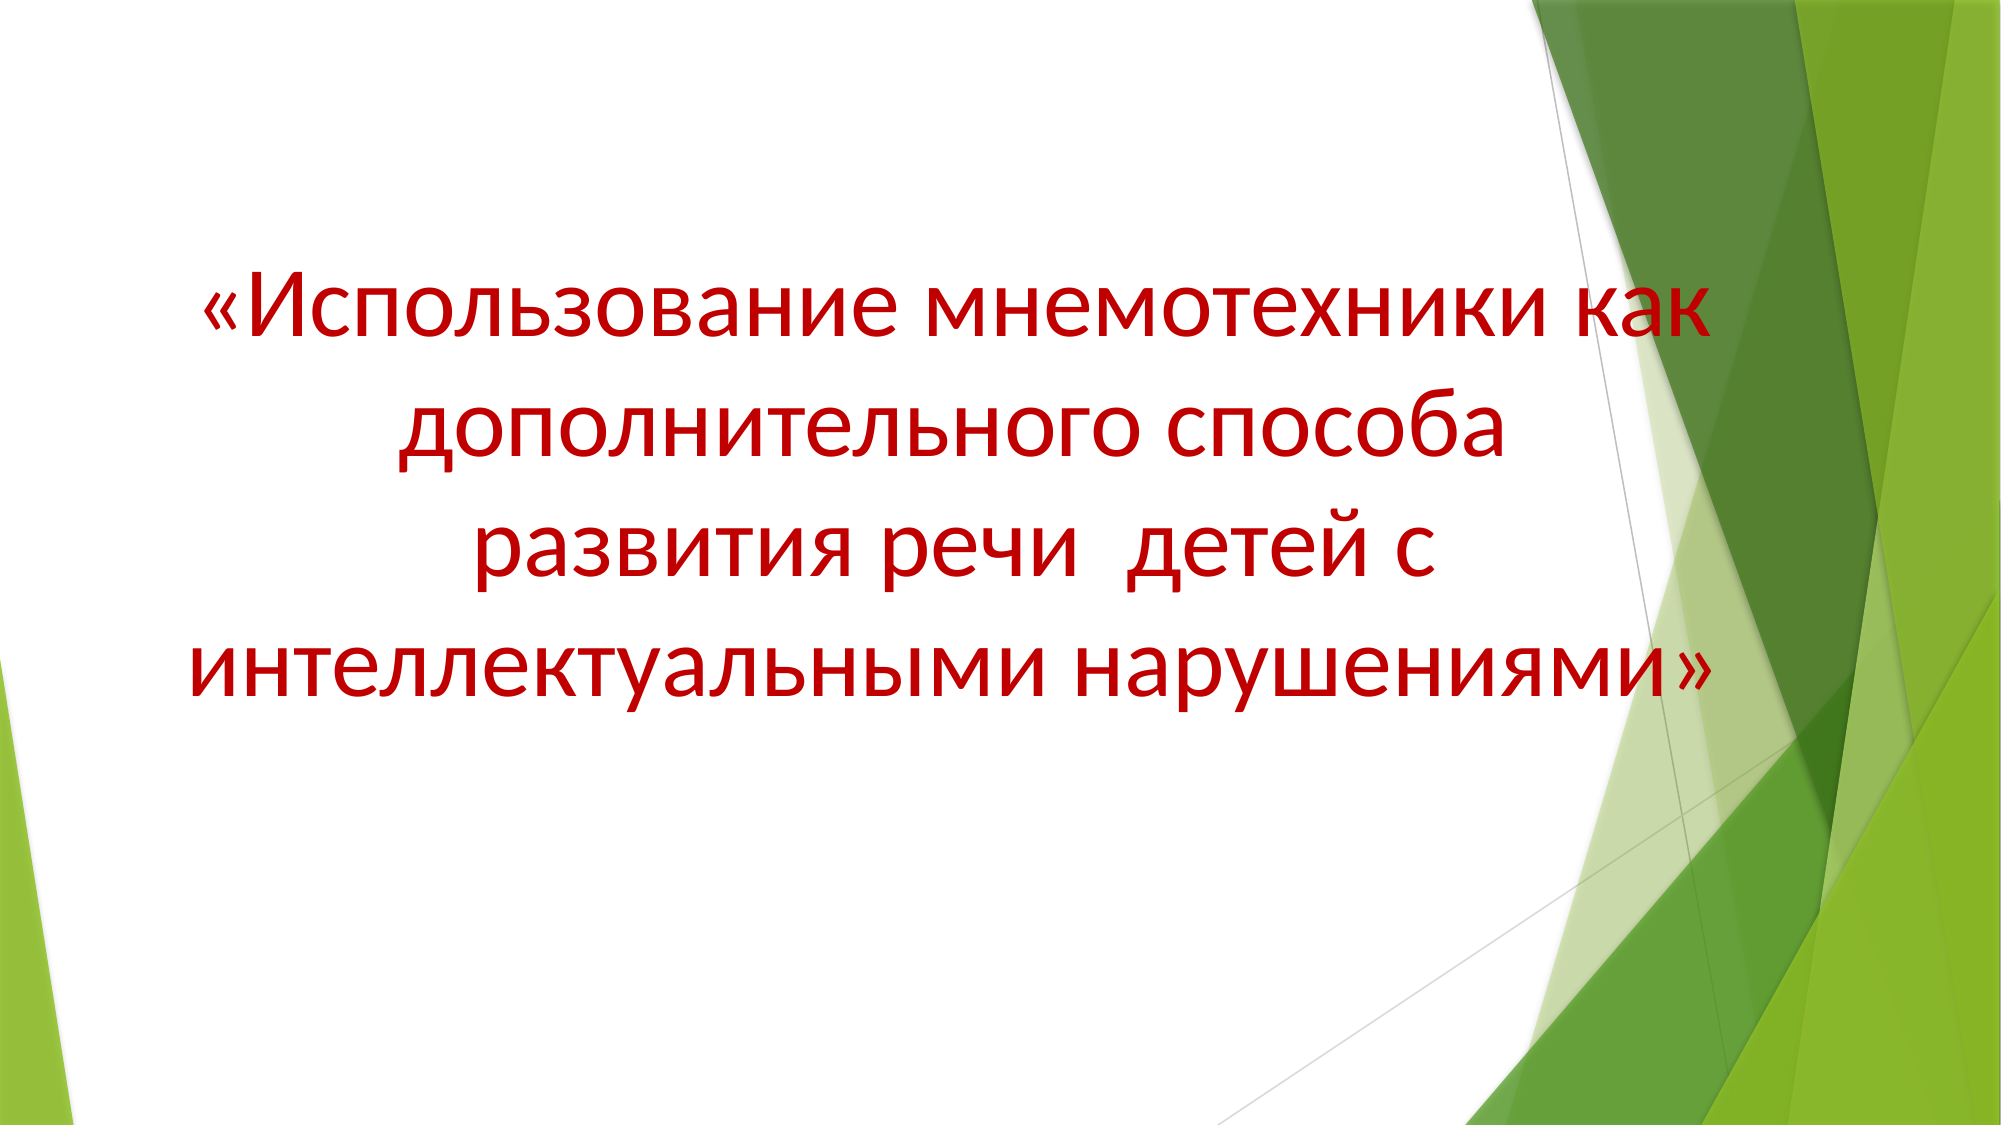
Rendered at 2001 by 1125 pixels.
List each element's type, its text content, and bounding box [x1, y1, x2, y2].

text_box «Использование мнемотехники как дополнительного способа развития речи детей с интеллектуальными нарушениями» [45, 139, 1863, 1024]
